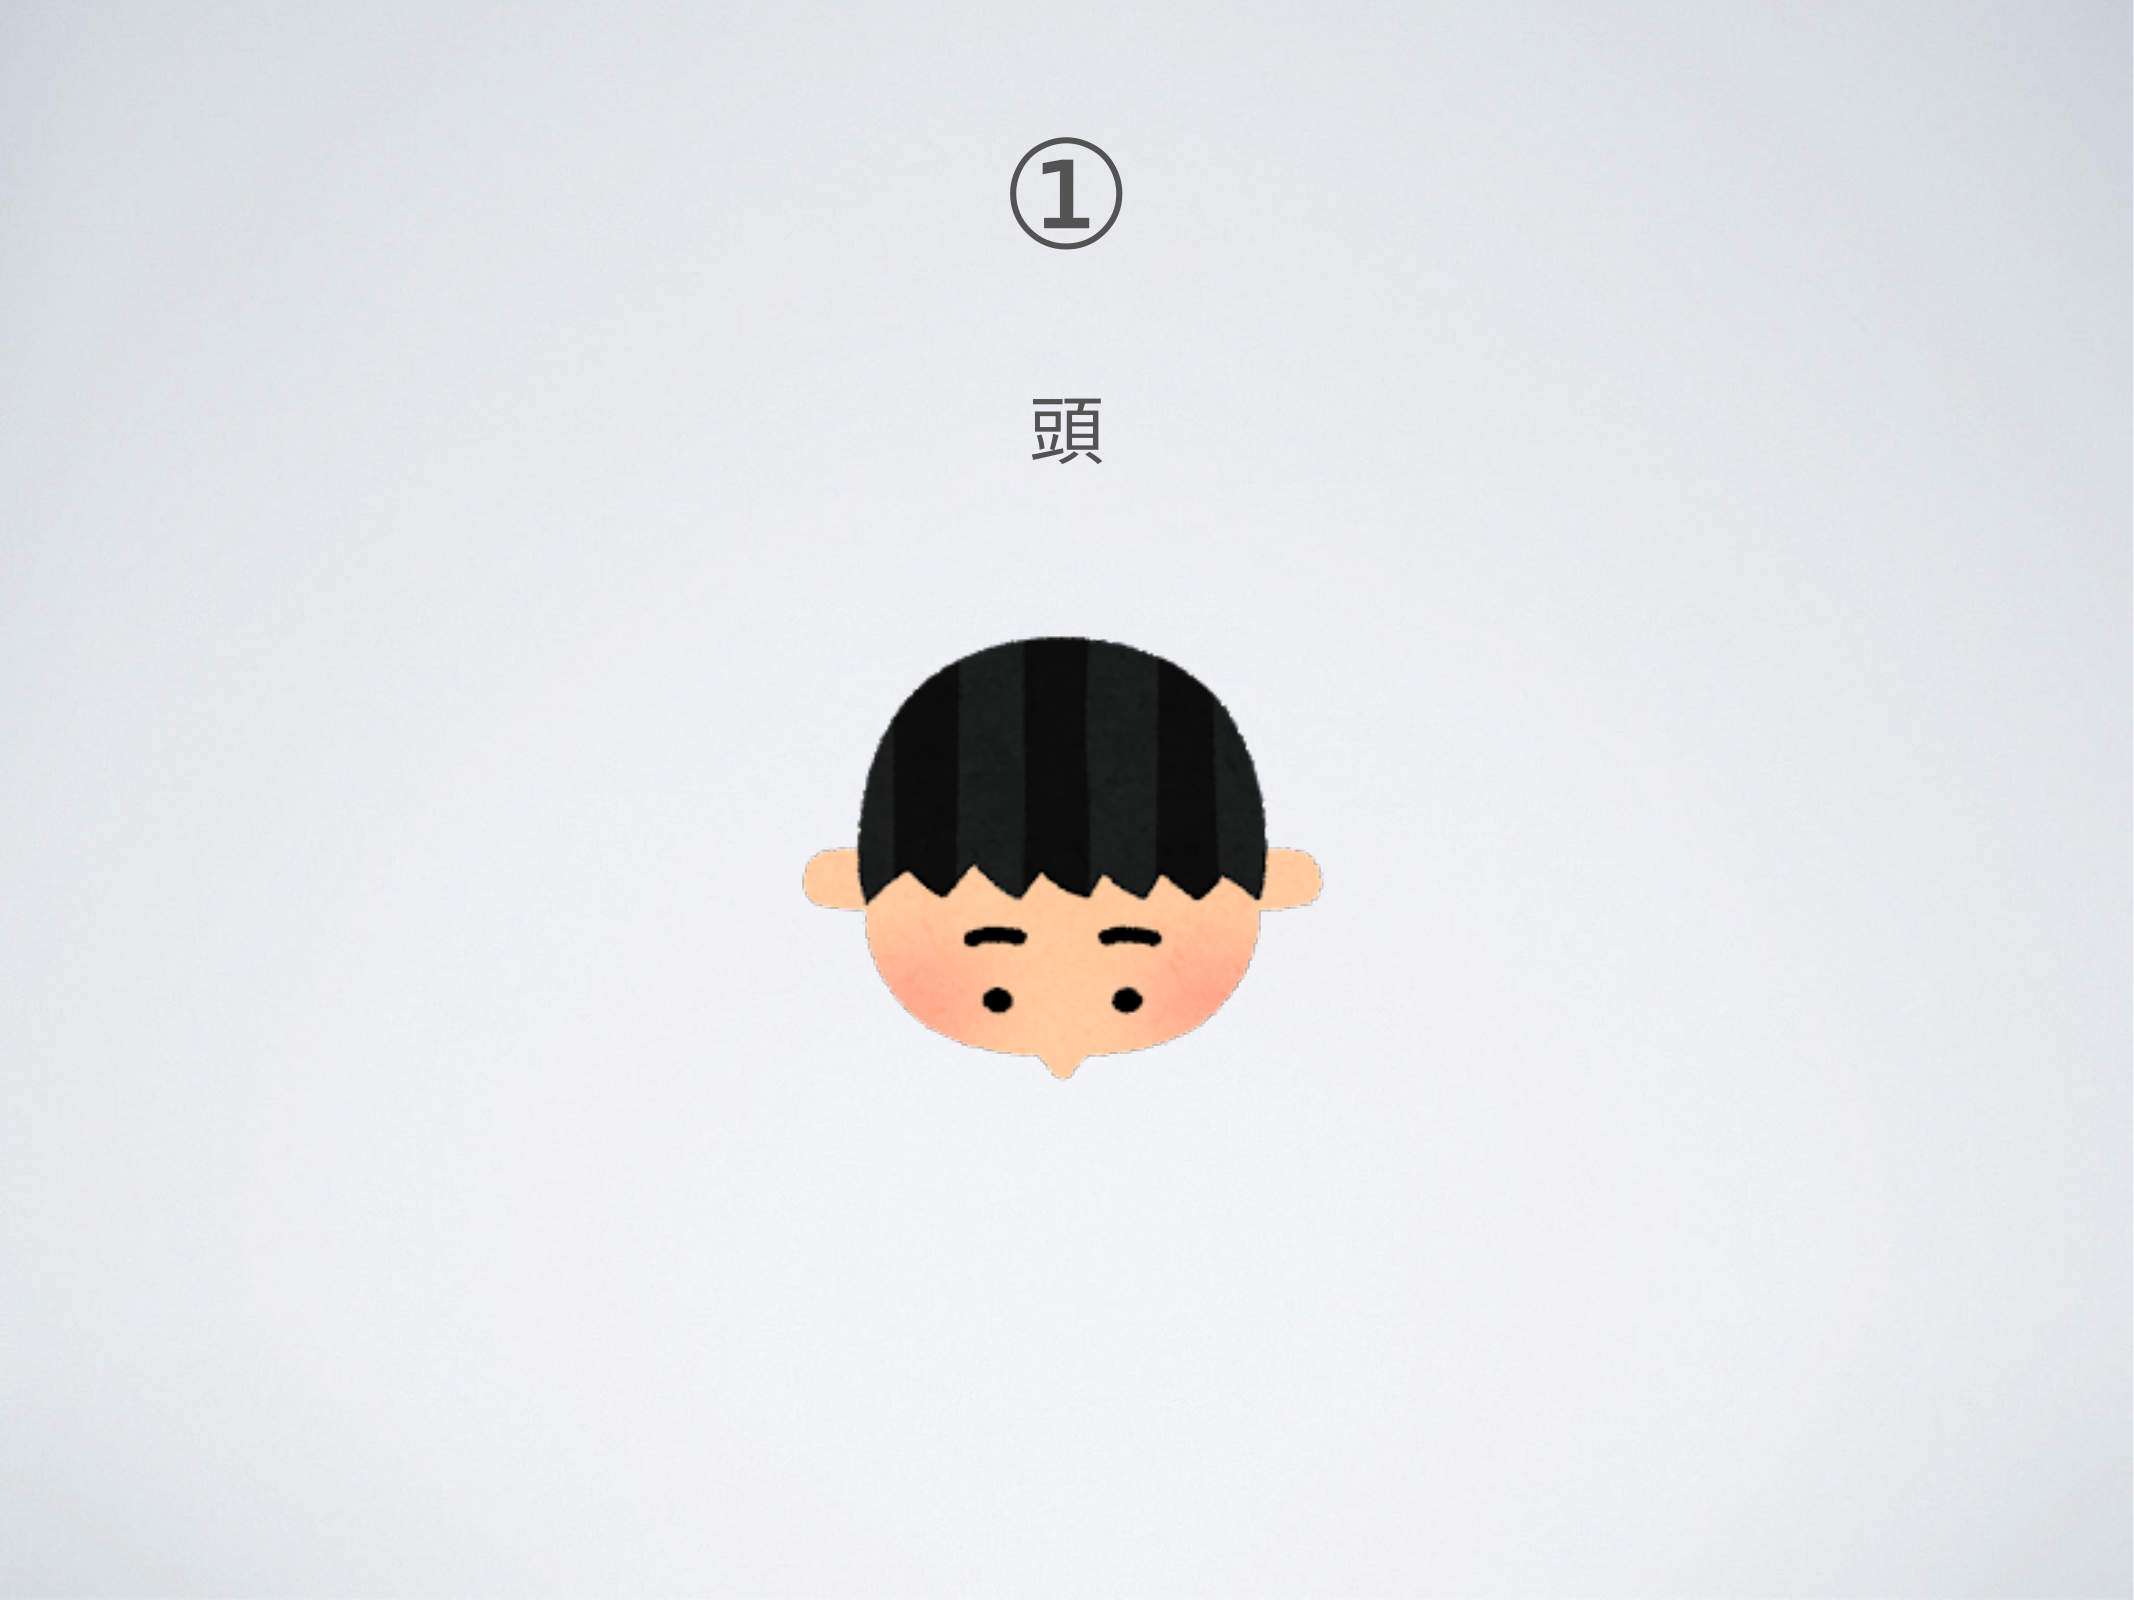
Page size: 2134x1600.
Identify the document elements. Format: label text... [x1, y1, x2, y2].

text_box 頭 [671, 376, 1463, 482]
picture [0, 0, 2134, 1600]
title ① [57, 0, 2076, 455]
